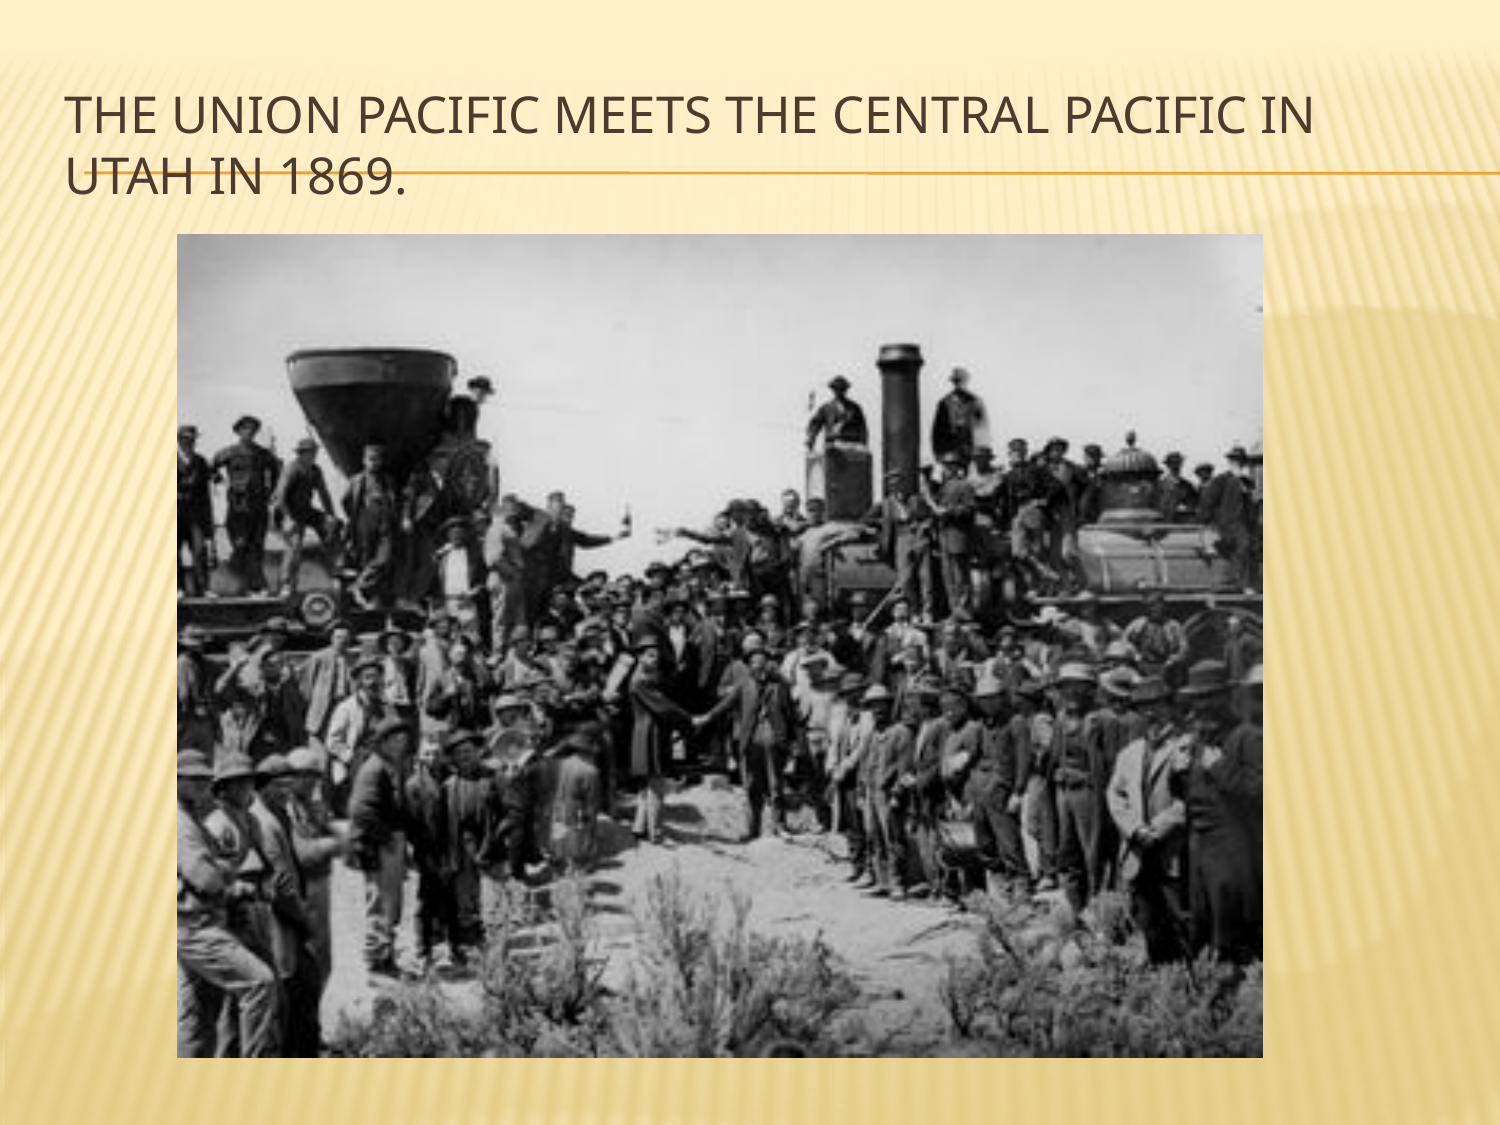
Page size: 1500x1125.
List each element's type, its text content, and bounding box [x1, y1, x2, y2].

title The Union Pacific meets the Central Pacific in Utah in 1869. [50, 75, 1475, 213]
picture [176, 234, 1263, 1058]
